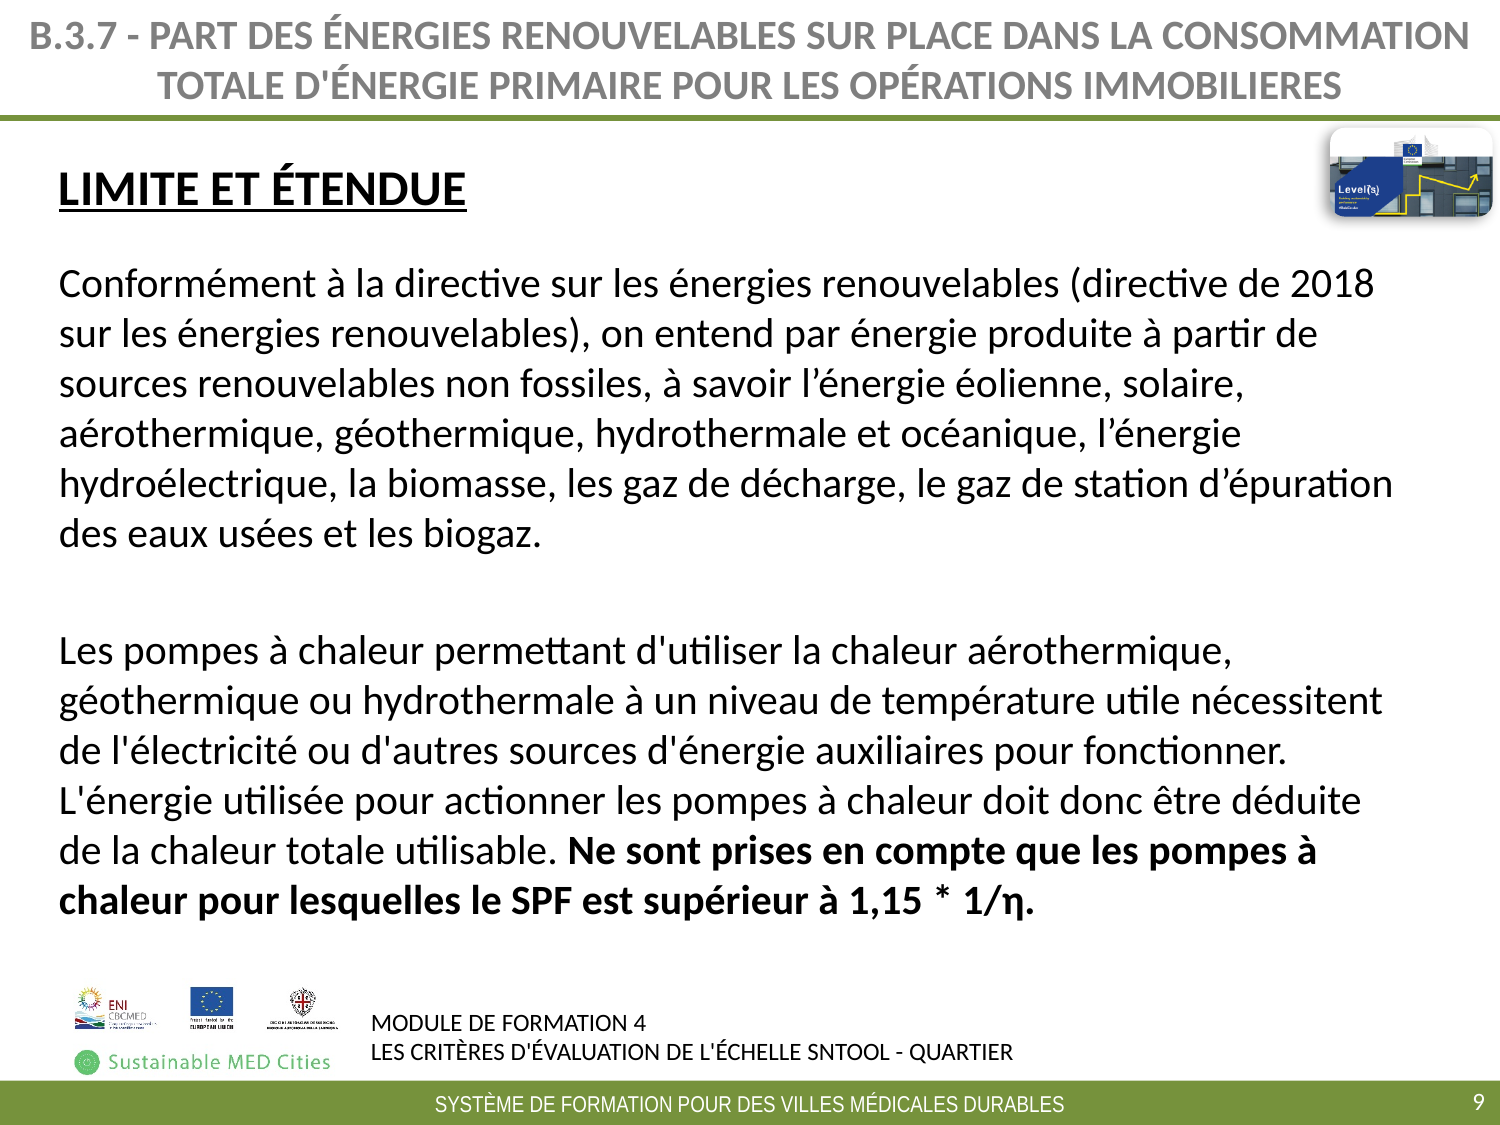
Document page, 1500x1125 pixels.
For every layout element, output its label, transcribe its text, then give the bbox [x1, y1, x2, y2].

title B.3.7 - PART DES ÉNERGIES RENOUVELABLES SUR PLACE DANS LA CONSOMMATION TOTALE D'ÉNERGIE PRIMAIRE POUR LES OPÉRATIONS IMMOBILIERES [0, 0, 1500, 117]
picture [1329, 127, 1493, 217]
text_box Conformément à la directive sur les énergies renouvelables (directive de 2018 sur les énergies renouvelables), on entend par énergie produite à partir de sources renouvelables non fossiles, à savoir l’énergie éolienne, solaire, aérothermique, géothermique, hydrothermale et océanique, l’énergie hydroélectrique, la biomasse, les gaz de décharge, le gaz de station d’épuration des eaux usées et les biogaz. Les pompes à chaleur permettant d'utiliser la chaleur aérothermique, géothermique ou hydrothermale à un niveau de température utile nécessitent de l'électricité ou d'autres sources d'énergie auxiliaires pour fonctionner. L'énergie utilisée pour actionner les pompes à chaleur doit donc être déduite de la chaleur totale utilisable. Ne sont prises en compte que les pompes à chaleur pour lesquelles le SPF est supérieur à 1,15 * 1/η. [43, 248, 1411, 980]
picture [62, 980, 356, 1080]
text_box LIMITE ET ÉTENDUE [43, 147, 1331, 235]
slide_number ‹#› [1149, 1077, 1500, 1124]
